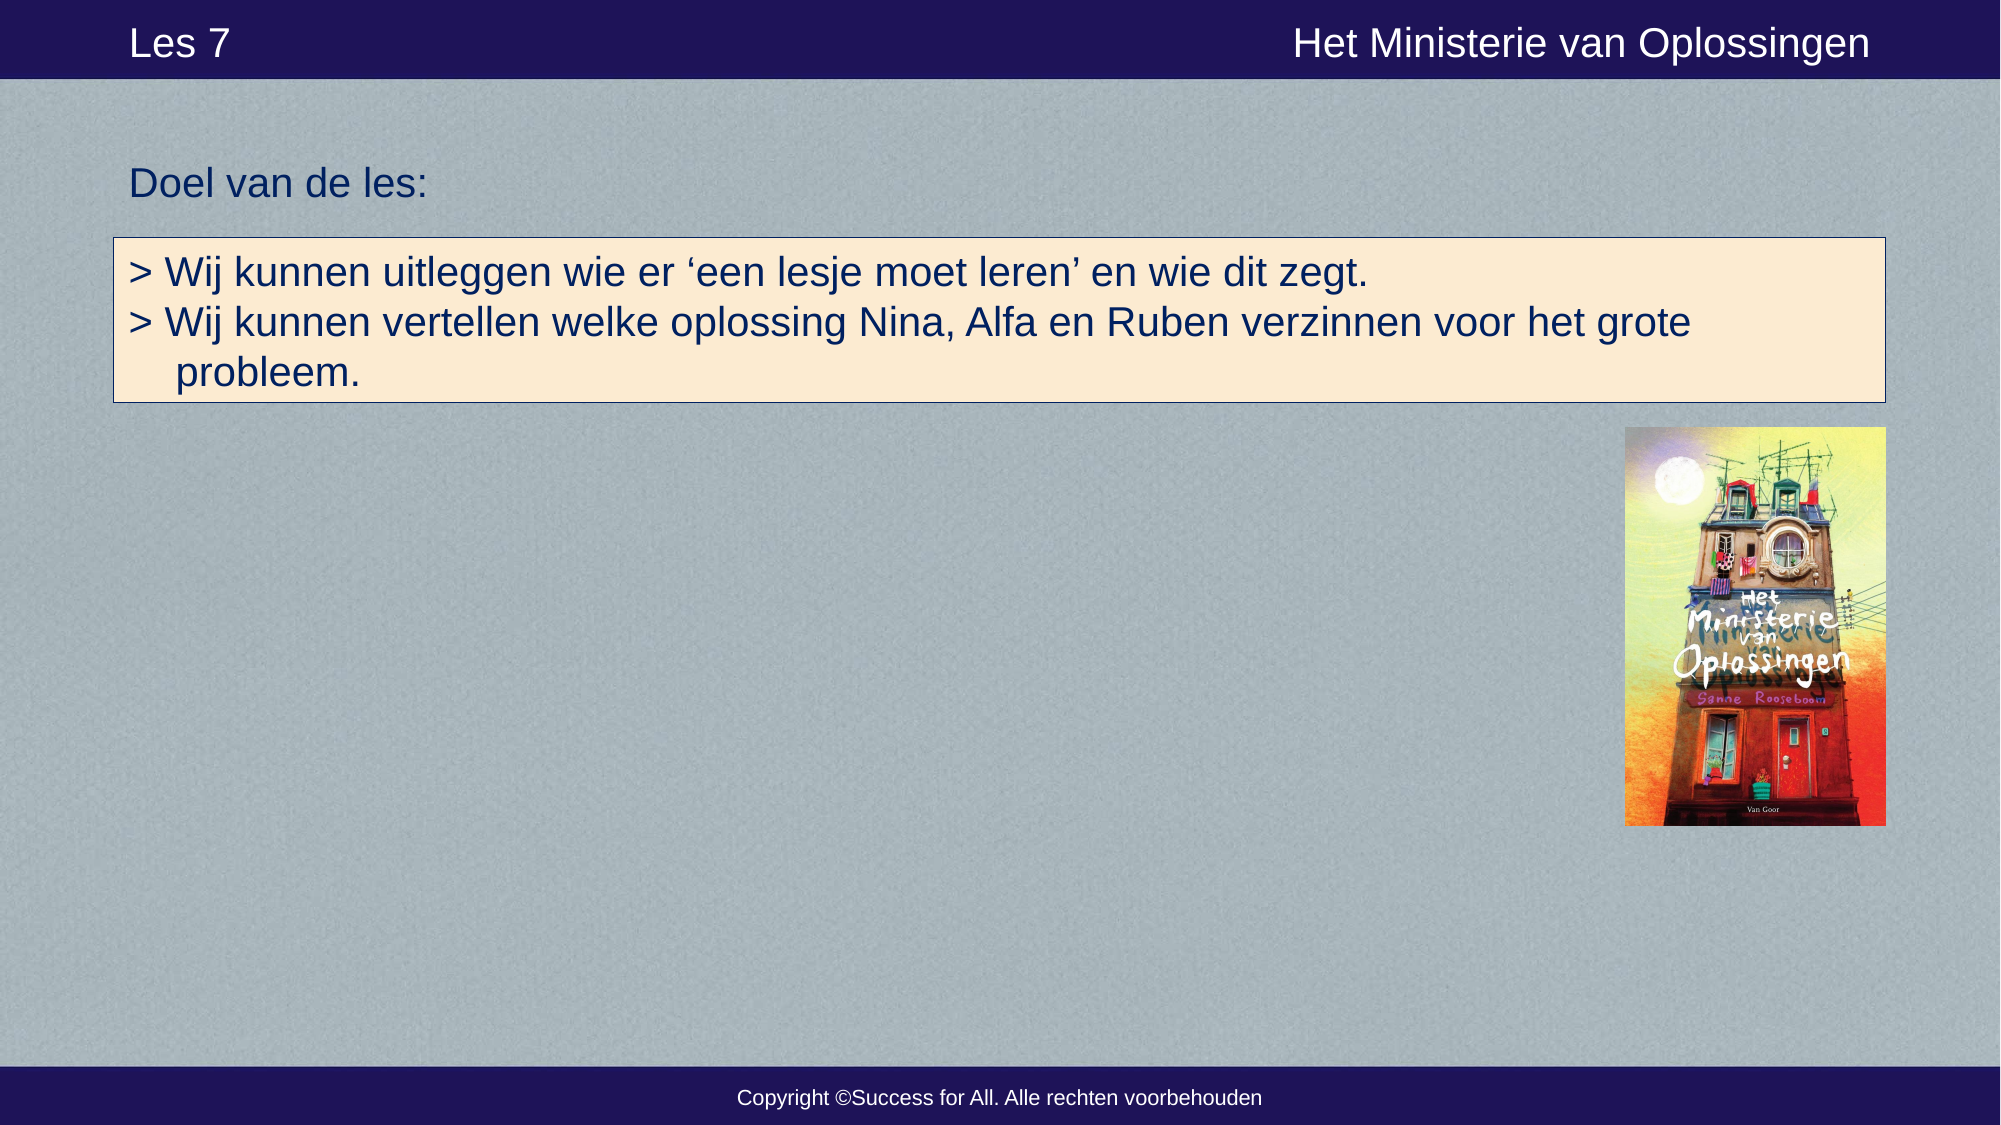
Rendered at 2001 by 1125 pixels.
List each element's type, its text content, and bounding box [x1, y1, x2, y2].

text_box Doel van de les: [113, 148, 1635, 214]
picture [0, 0, 2001, 1125]
text_box Het Ministerie van Oplossingen [999, 8, 1886, 73]
text_box Copyright ©Success for All. Alle rechten voorbehouden [0, 1076, 2000, 1125]
text_box Les 7 [114, 8, 354, 73]
text_box > Wij kunnen uitleggen wie er ‘een lesje moet leren’ en wie dit zegt. > Wij kunnen vertellen welke oplossing Nina, Alfa en Ruben verzinnen voor het grote probleem. [113, 237, 1886, 403]
